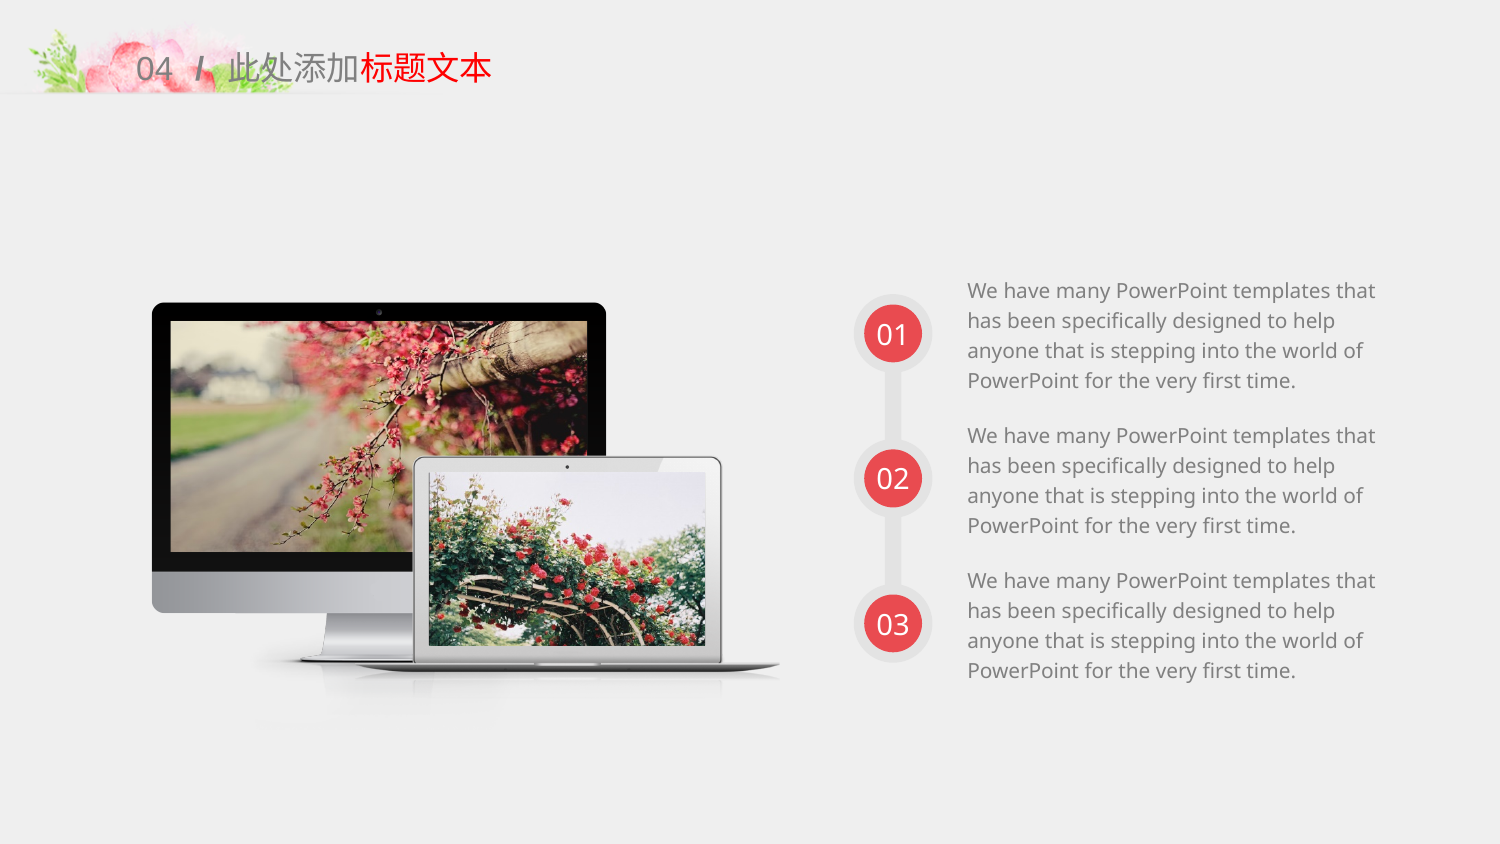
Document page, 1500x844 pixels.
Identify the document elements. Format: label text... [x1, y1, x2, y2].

text_box We have many PowerPoint templates that has been specifically designed to help anyone that is stepping into the world of PowerPoint for the very first time. [967, 272, 1388, 393]
text_box We have many PowerPoint templates that has been specifically designed to help anyone that is stepping into the world of PowerPoint for the very first time. [967, 562, 1388, 683]
text_box 03 [862, 592, 925, 655]
text_box / [180, 39, 220, 95]
text_box 此处添加标题文本 [220, 39, 509, 95]
text_box 01 [862, 302, 925, 365]
text_box We have many PowerPoint templates that has been specifically designed to help anyone that is stepping into the world of PowerPoint for the very first time. [967, 417, 1388, 538]
text_box [853, 294, 933, 663]
picture [0, 0, 1500, 844]
text_box 02 [862, 447, 925, 510]
text_box 04 [121, 39, 180, 95]
